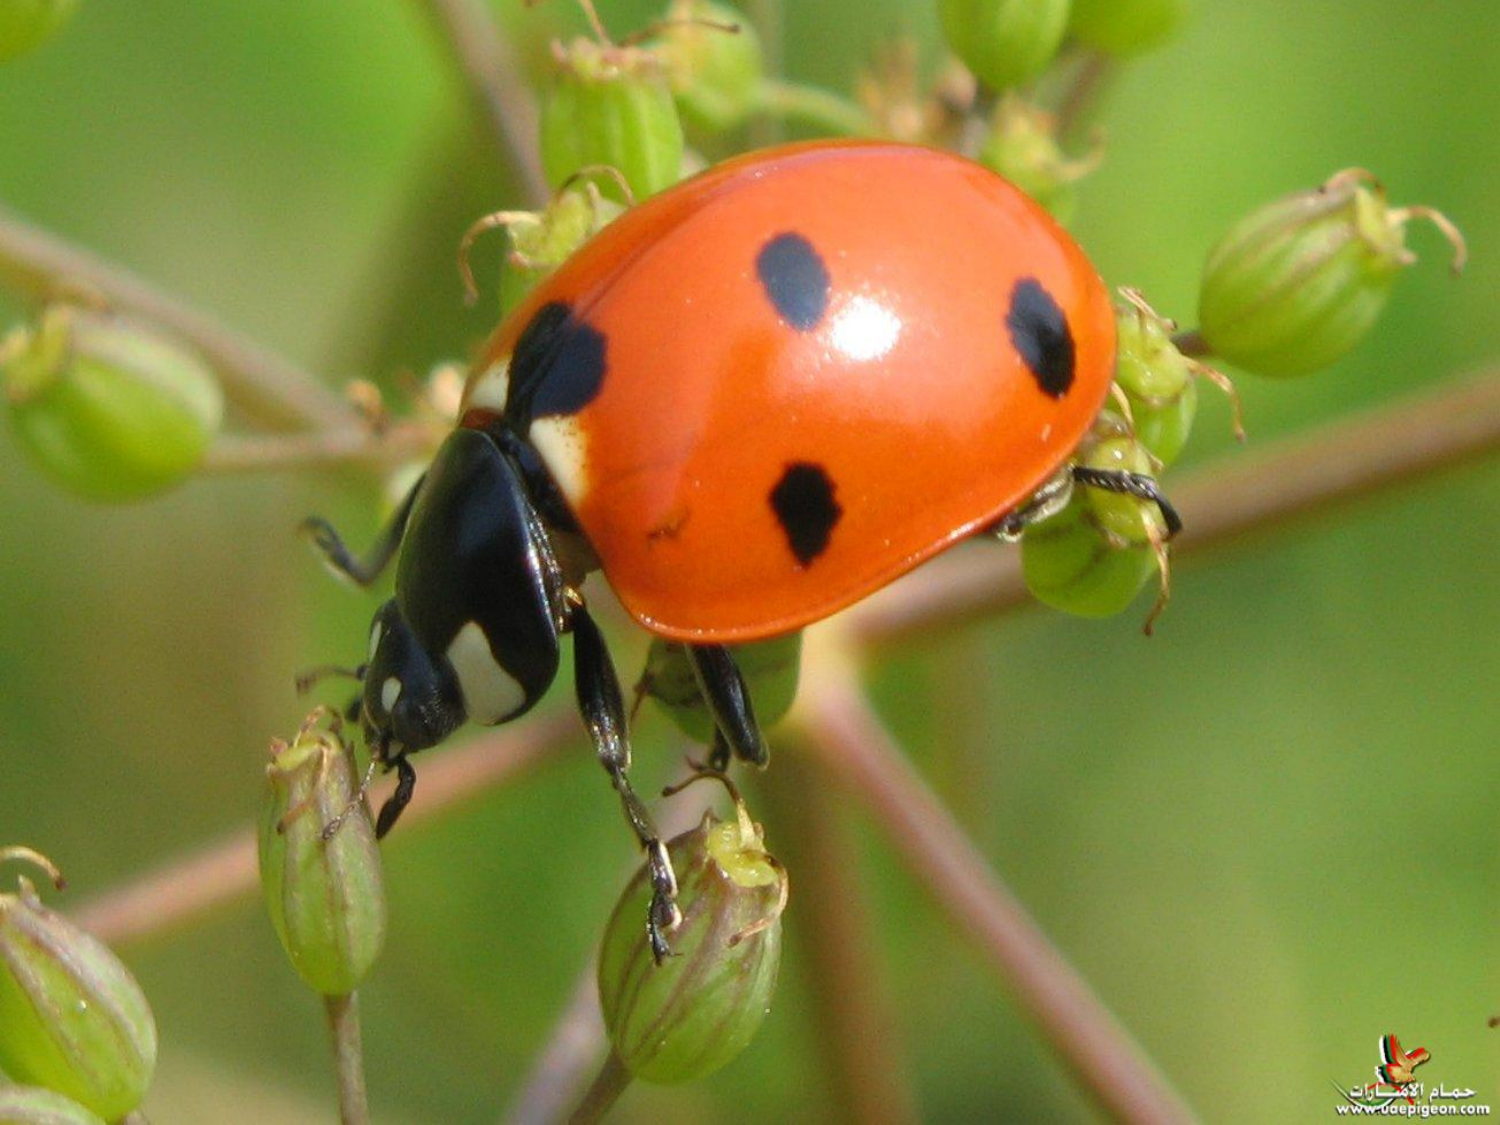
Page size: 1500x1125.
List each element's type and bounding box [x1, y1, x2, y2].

list [0, 0, 1500, 1125]
